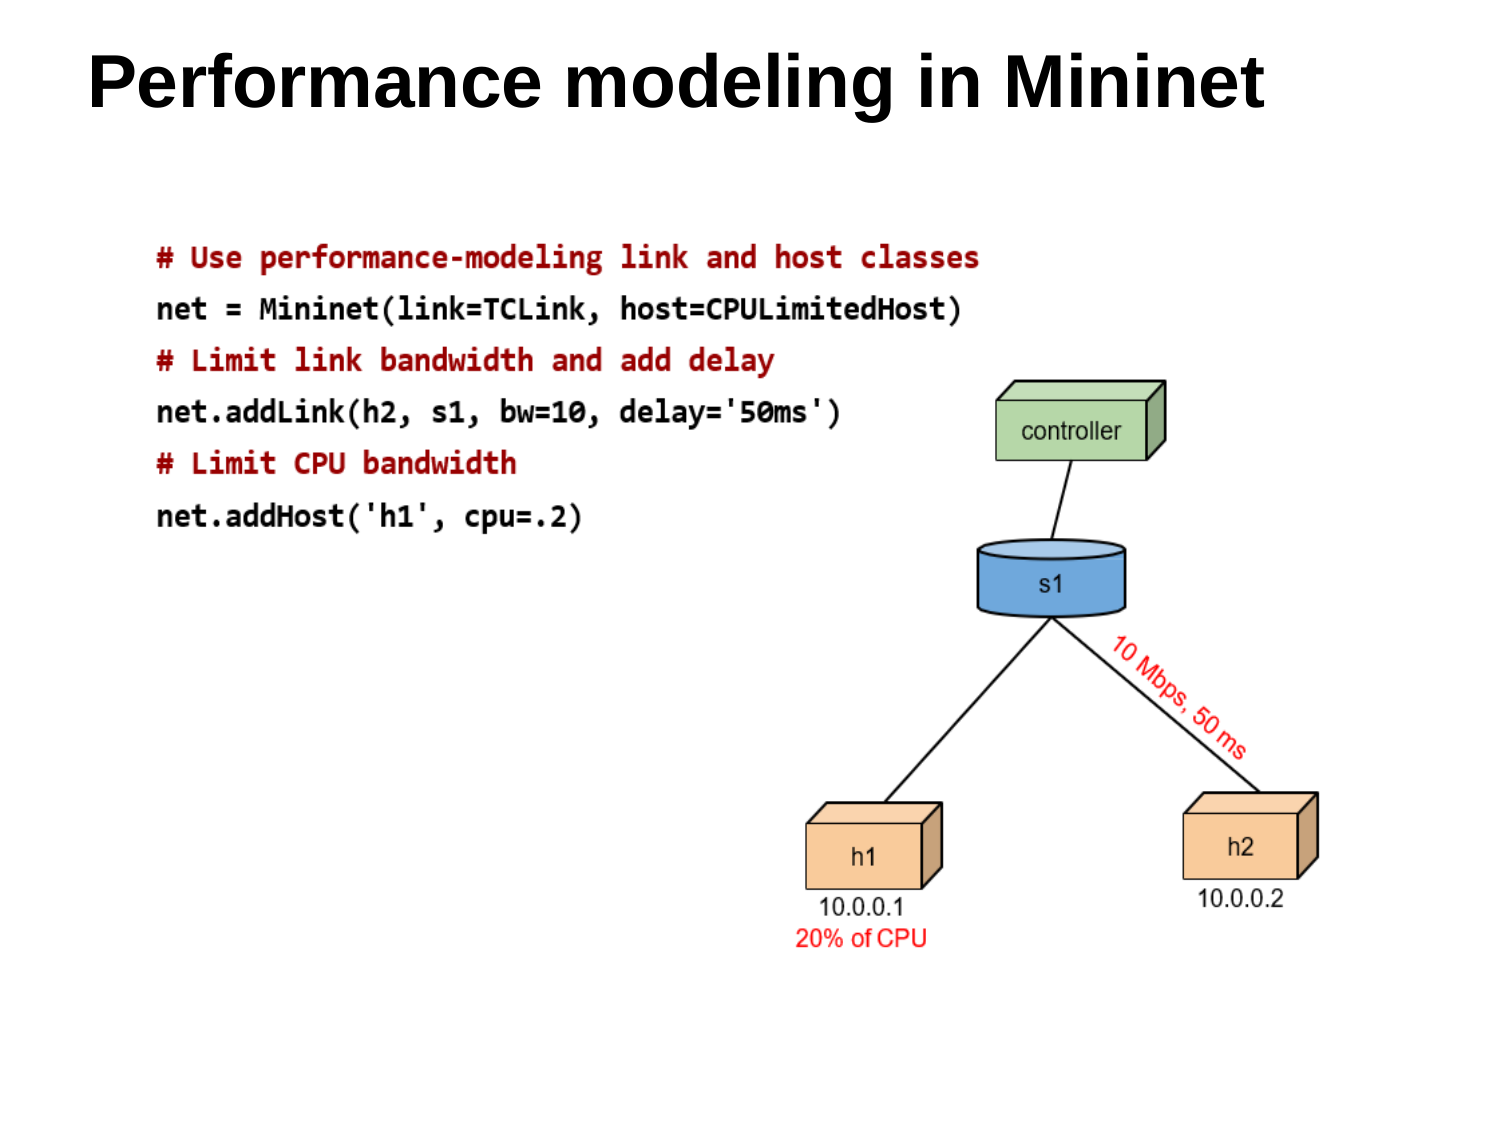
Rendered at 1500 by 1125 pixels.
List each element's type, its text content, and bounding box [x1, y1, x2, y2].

picture [149, 224, 1351, 963]
title Performance modeling in Mininet [86, 32, 1413, 124]
